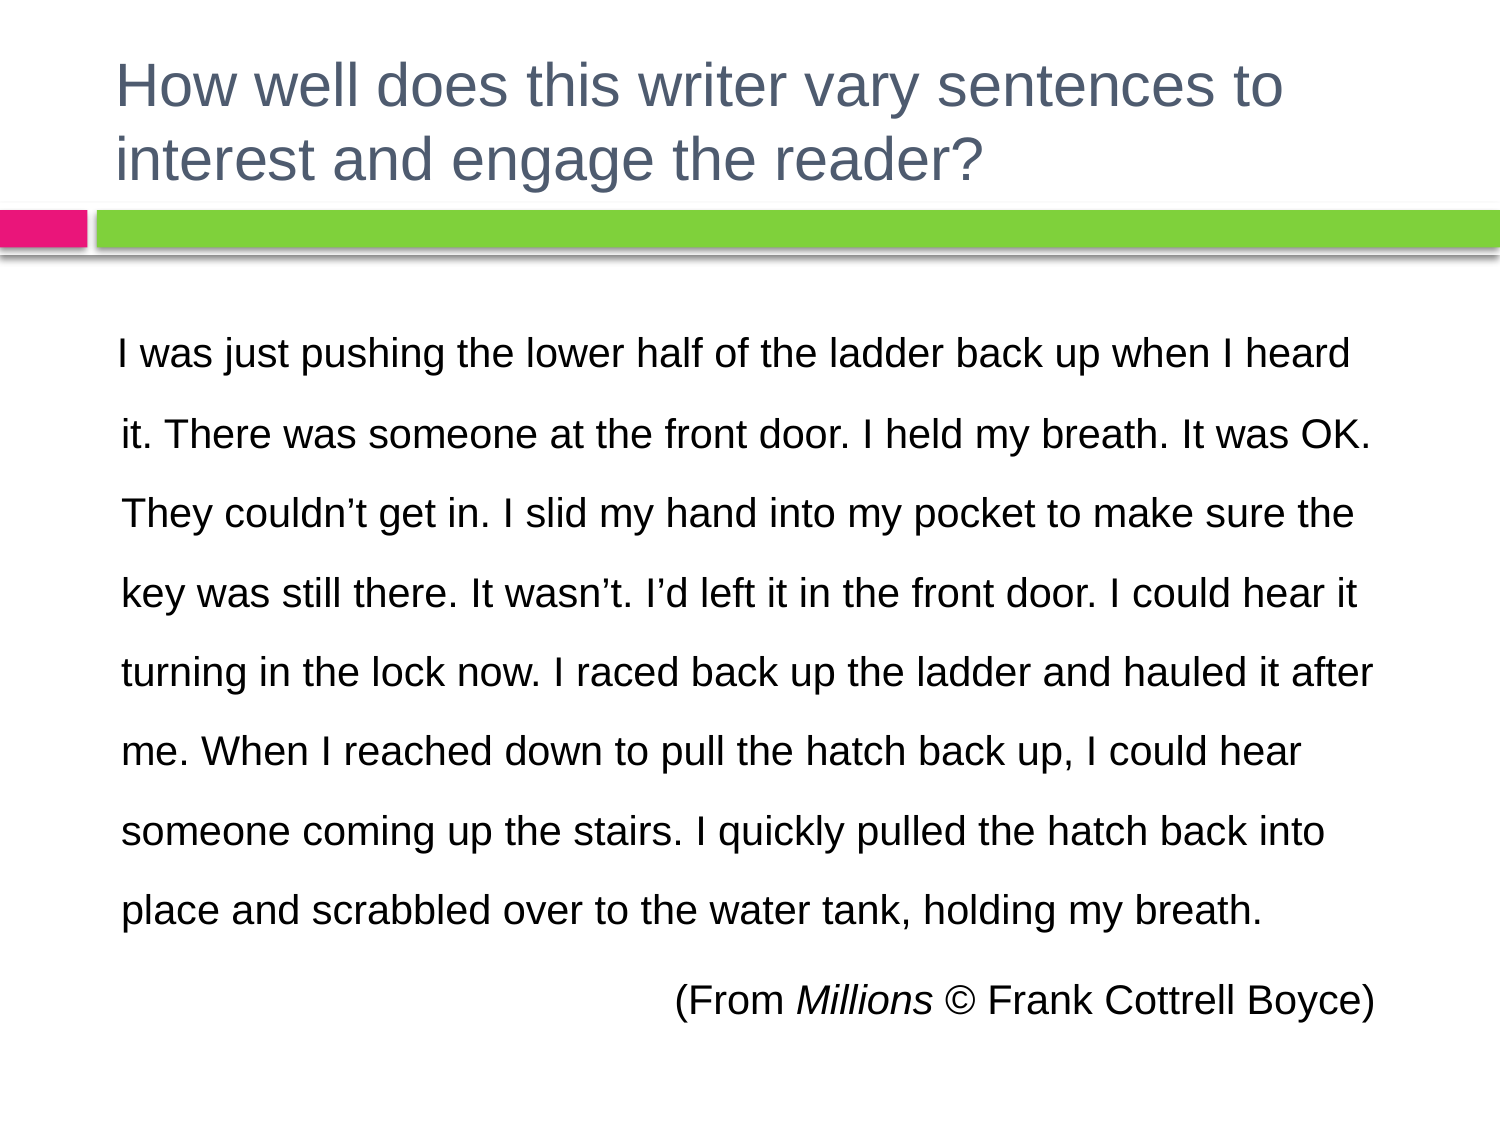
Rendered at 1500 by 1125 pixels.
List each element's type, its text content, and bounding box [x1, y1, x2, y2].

title How well does this writer vary sentences to interest and engage the reader? [100, 37, 1438, 200]
list I was just pushing the lower half of the ladder back up when I heard it. There was someone at the front door. I held my breath. It was OK. They couldn’t get in. I slid my hand into my pocket to make sure the key was still there. It wasn’t. I’d left it in the front door. I could hear it turning in the lock now. I raced back up the ladder and hauled it after me. When I reached down to pull the hatch back up, I could hear someone coming up the stairs. I quickly pulled the hatch back into place and scrabbled over to the water tank, holding my breath. (From Millions © Frank Cottrell Boyce) [53, 278, 1391, 1064]
